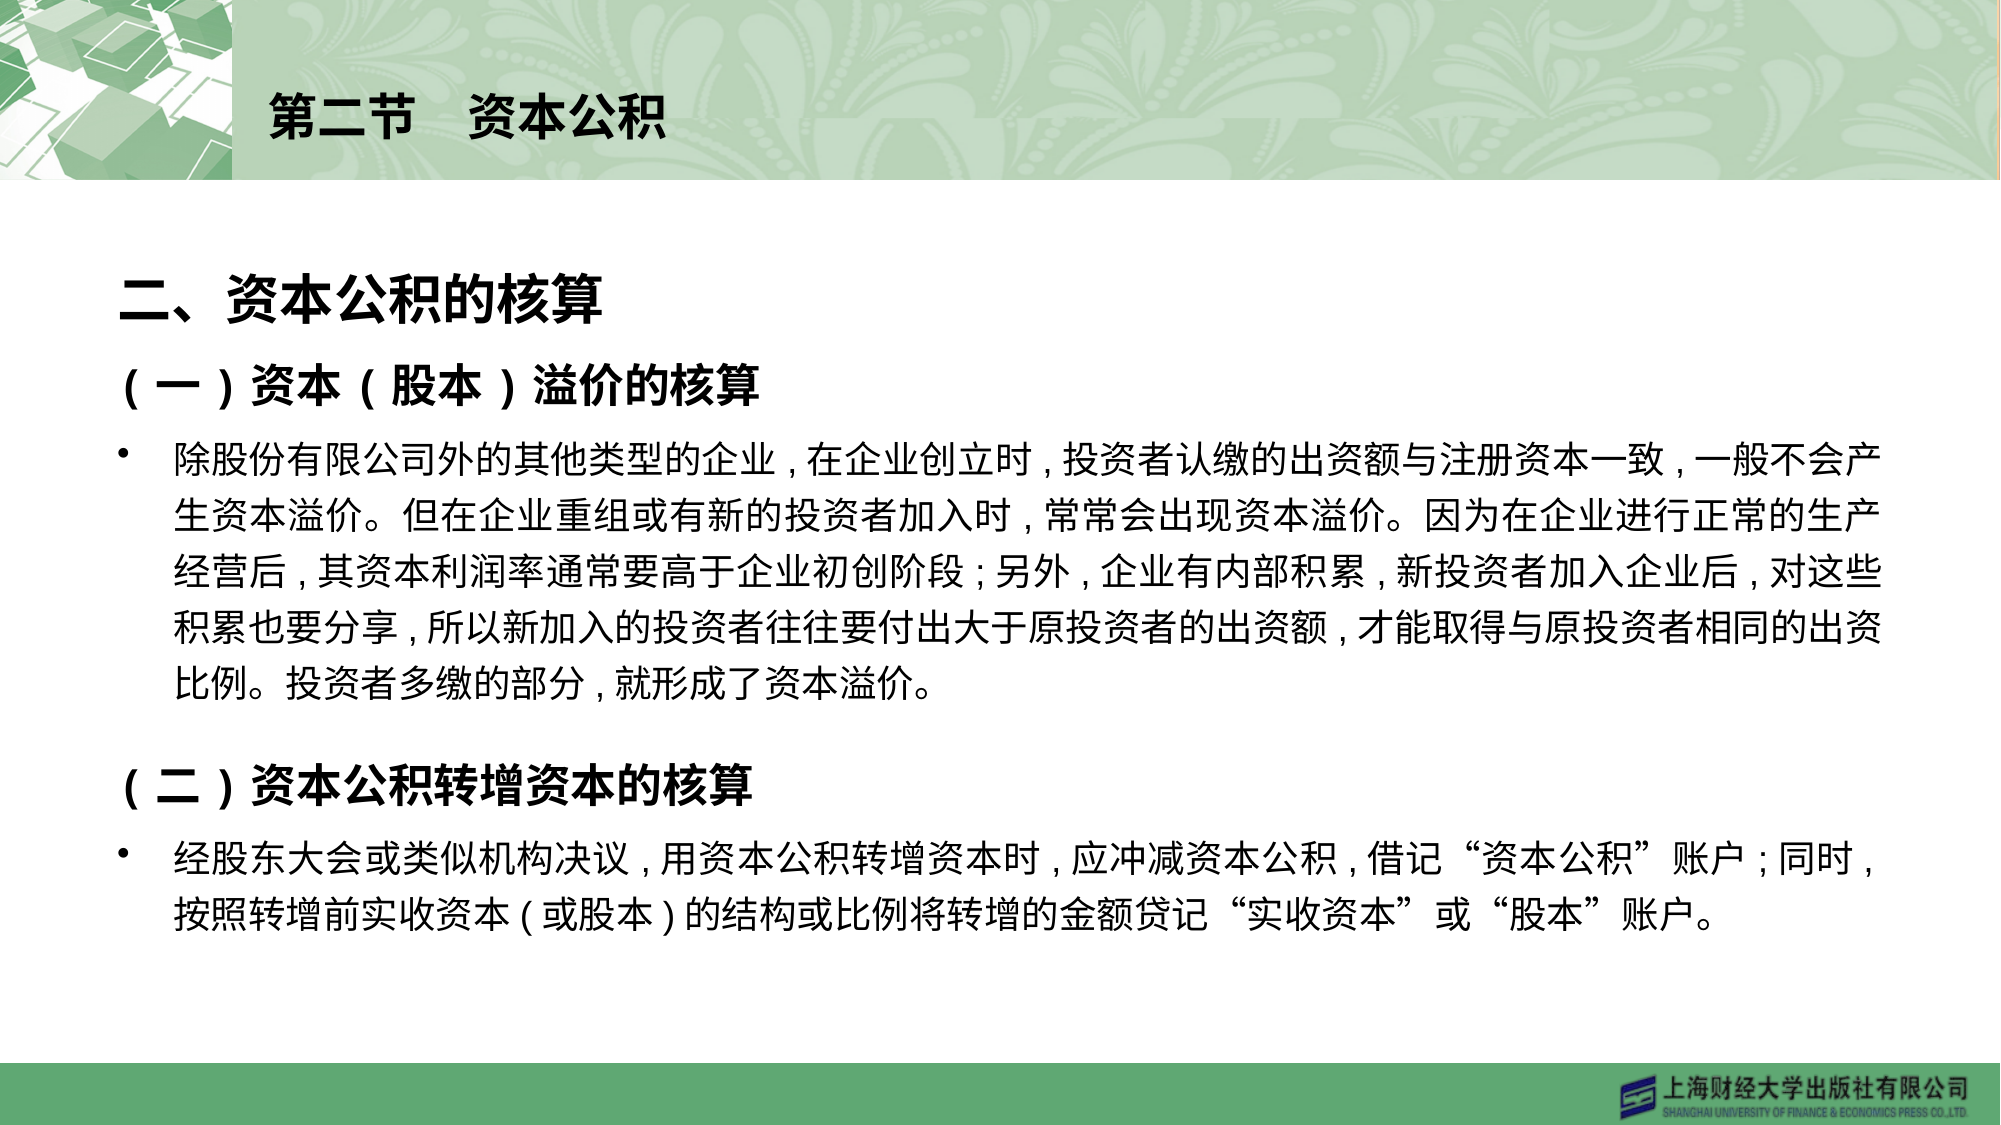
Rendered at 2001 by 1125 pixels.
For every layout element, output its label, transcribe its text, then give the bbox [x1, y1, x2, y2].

picture [0, 0, 2001, 1125]
title 第二节 资本公积 [252, 64, 1609, 168]
list 二、资本公积的核算 (一)资本(股本)溢价的核算 除股份有限公司外的其他类型的企业,在企业创立时,投资者认缴的出资额与注册资本一致,一般不会产生资本溢价。但在企业重组或有新的投资者加入时,常常会出现资本溢价。因为在企业进行正常的生产经营后,其资本利润率通常要高于企业初创阶段;另外,企业有内部积累,新投资者加入企业后,对这些积累也要分享,所以新加入的投资者往往要付出大于原投资者的出资额,才能取得与原投资者相同的出资比例。投资者多缴的部分,就形成了资本溢价。 (二)资本公积转增资本的核算 经股东大会或类似机构决议,用资本公积转增资本时,应冲减资本公积,借记“资本公积”账户;同时,按照转增前实收资本(或股本)的结构或比例将转增的金额贷记“实收资本”或“股本”账户。 [102, 241, 1898, 1065]
